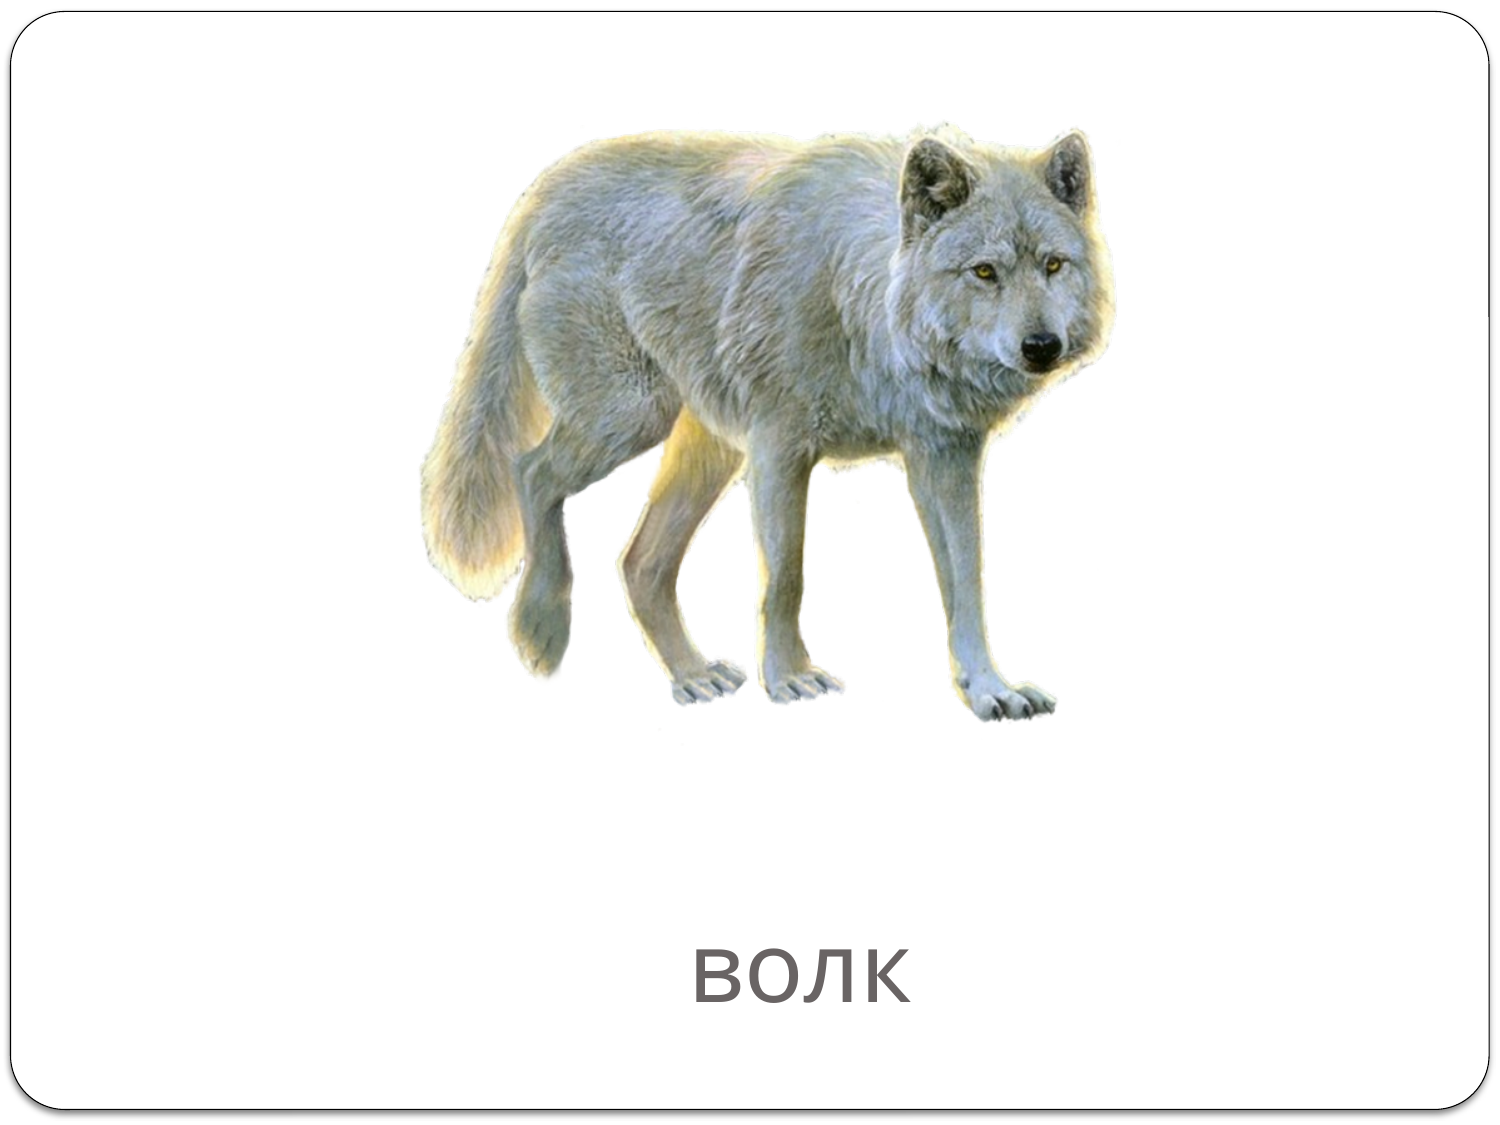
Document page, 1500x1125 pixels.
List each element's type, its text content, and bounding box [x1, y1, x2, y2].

title волк [150, 849, 1425, 1038]
picture [324, 0, 1263, 782]
